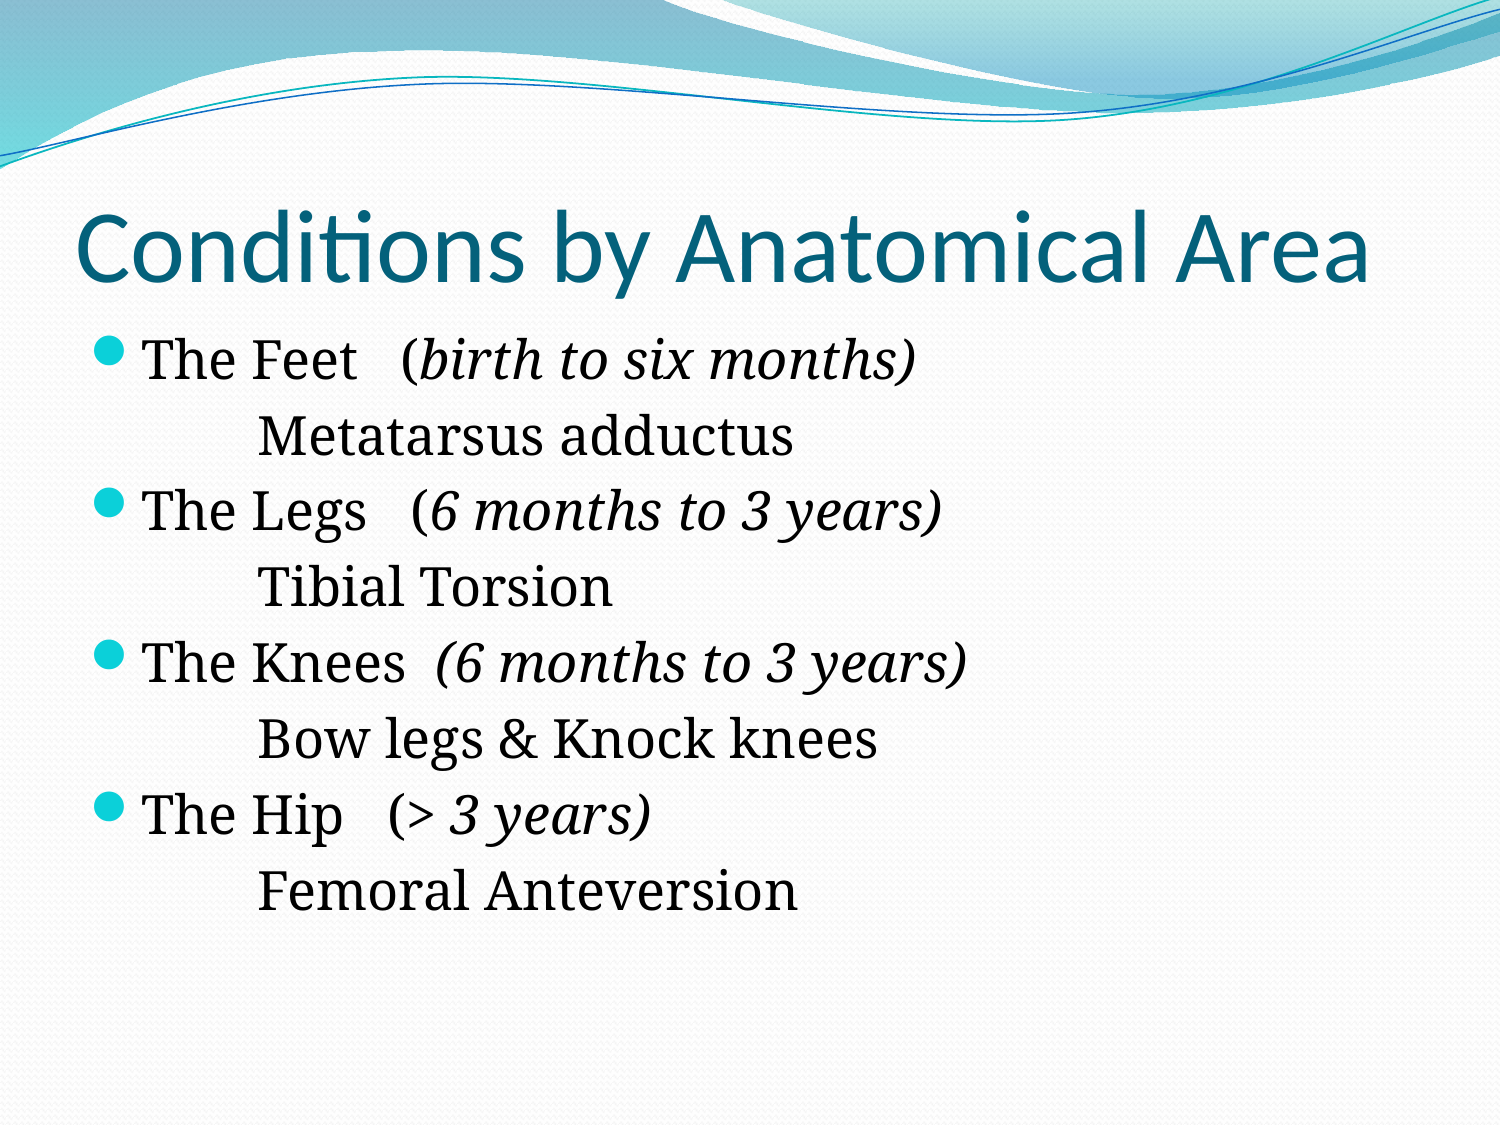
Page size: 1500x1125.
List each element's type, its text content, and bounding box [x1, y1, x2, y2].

title Conditions by Anatomical Area [75, 115, 1425, 303]
list The Feet (birth to six months) Metatarsus adductus The Legs (6 months to 3 years) Tibial Torsion The Knees (6 months to 3 years) Bow legs & Knock knees The Hip (> 3 years) Femoral Anteversion [75, 317, 1425, 1038]
